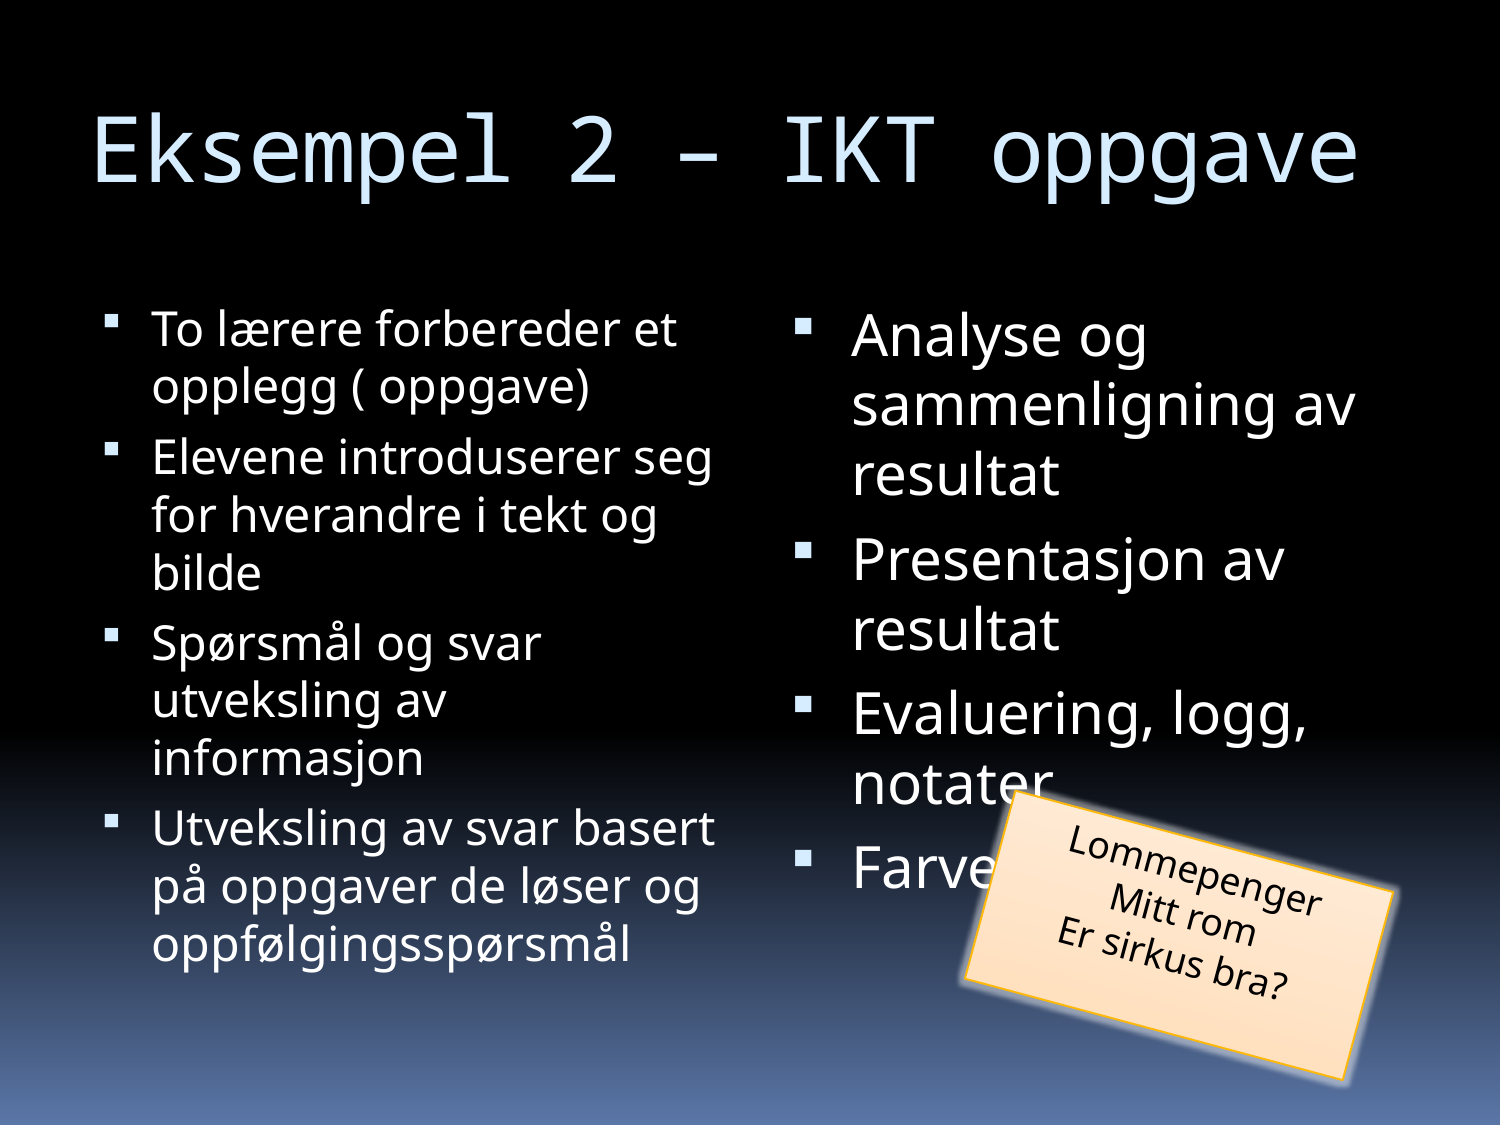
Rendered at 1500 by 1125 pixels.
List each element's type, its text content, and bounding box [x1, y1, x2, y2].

text_box Lommepenger Mitt rom Er sirkus bra? [963, 789, 1395, 1082]
title Eksempel 2 – IKT oppgave [75, 83, 1425, 234]
list Analyse og sammenligning av resultat Presentasjon av resultat Evaluering, logg, notater Farvel brev [763, 290, 1427, 1033]
list To lærere forbereder et opplegg ( oppgave) Elevene introduserer seg for hverandre i tekt og bilde Spørsmål og svar utveksling av informasjon Utveksling av svar basert på oppgaver de løser og oppfølgingsspørsmål [76, 290, 739, 1033]
